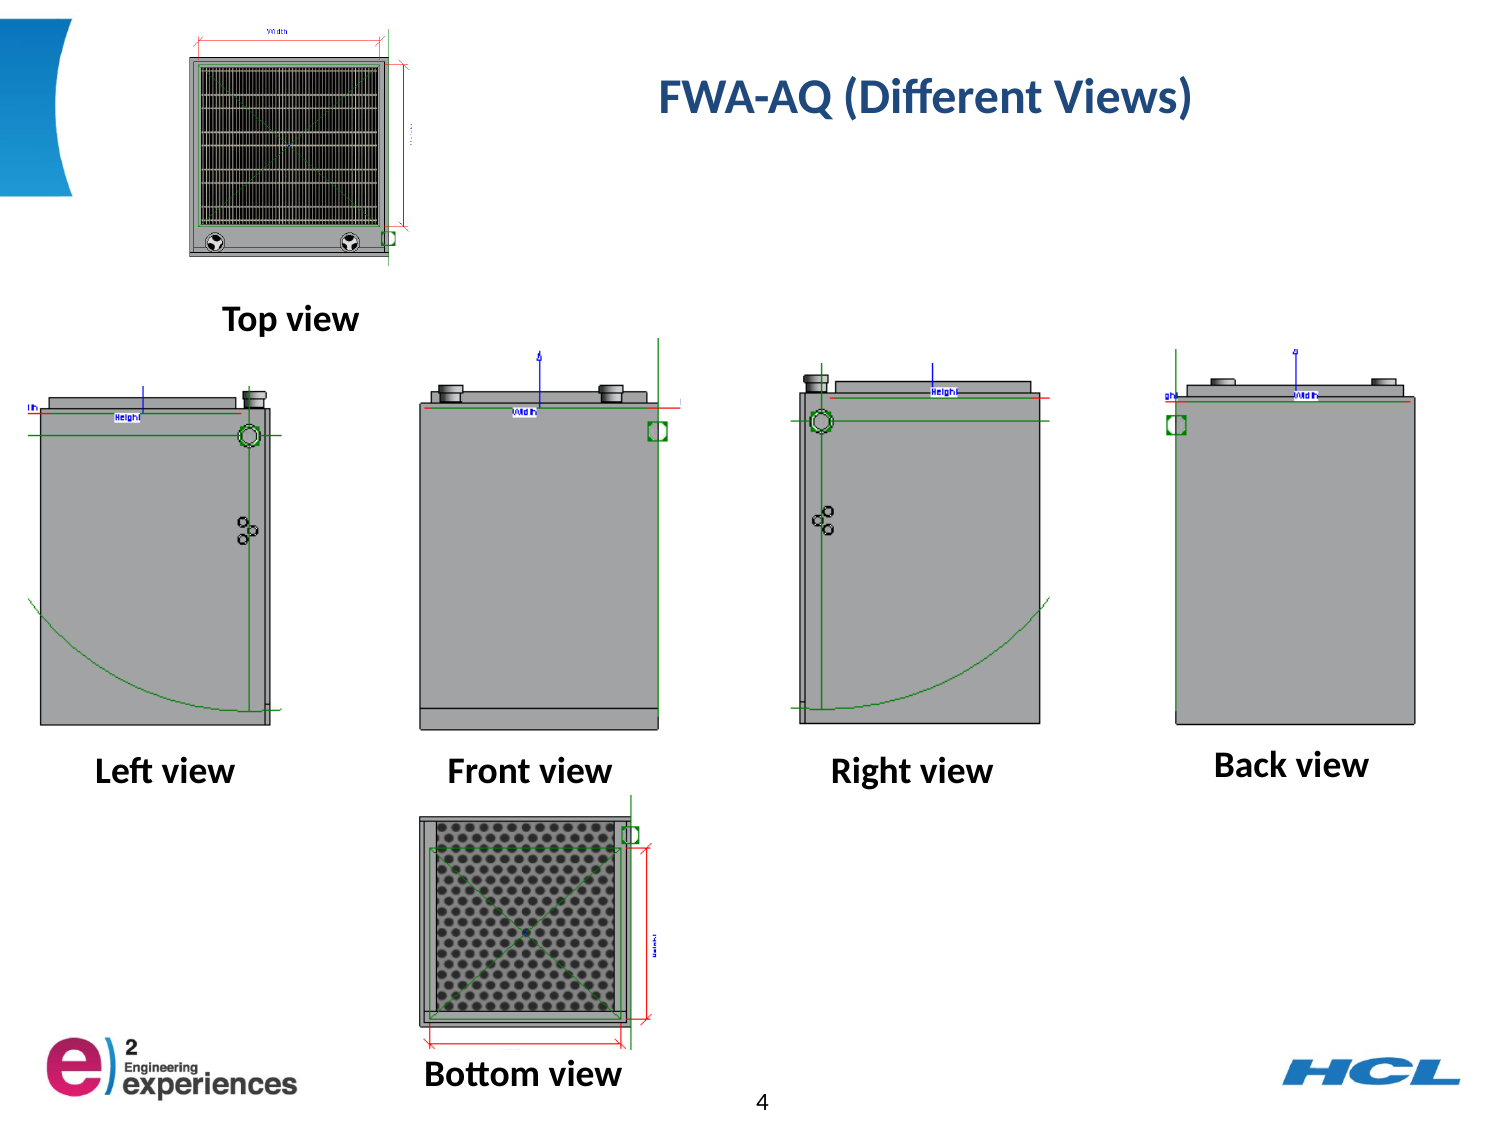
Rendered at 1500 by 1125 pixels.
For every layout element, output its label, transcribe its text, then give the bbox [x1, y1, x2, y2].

text_box Left view [28, 713, 302, 824]
title FWA-AQ (Different Views) [70, 0, 1500, 188]
text_box Front view [393, 729, 667, 807]
text_box Back view [1155, 717, 1429, 808]
text_box Top view [154, 271, 428, 360]
text_box Bottom view [386, 1027, 661, 1116]
picture [0, 0, 1500, 1125]
text_box Right view [775, 713, 1049, 824]
